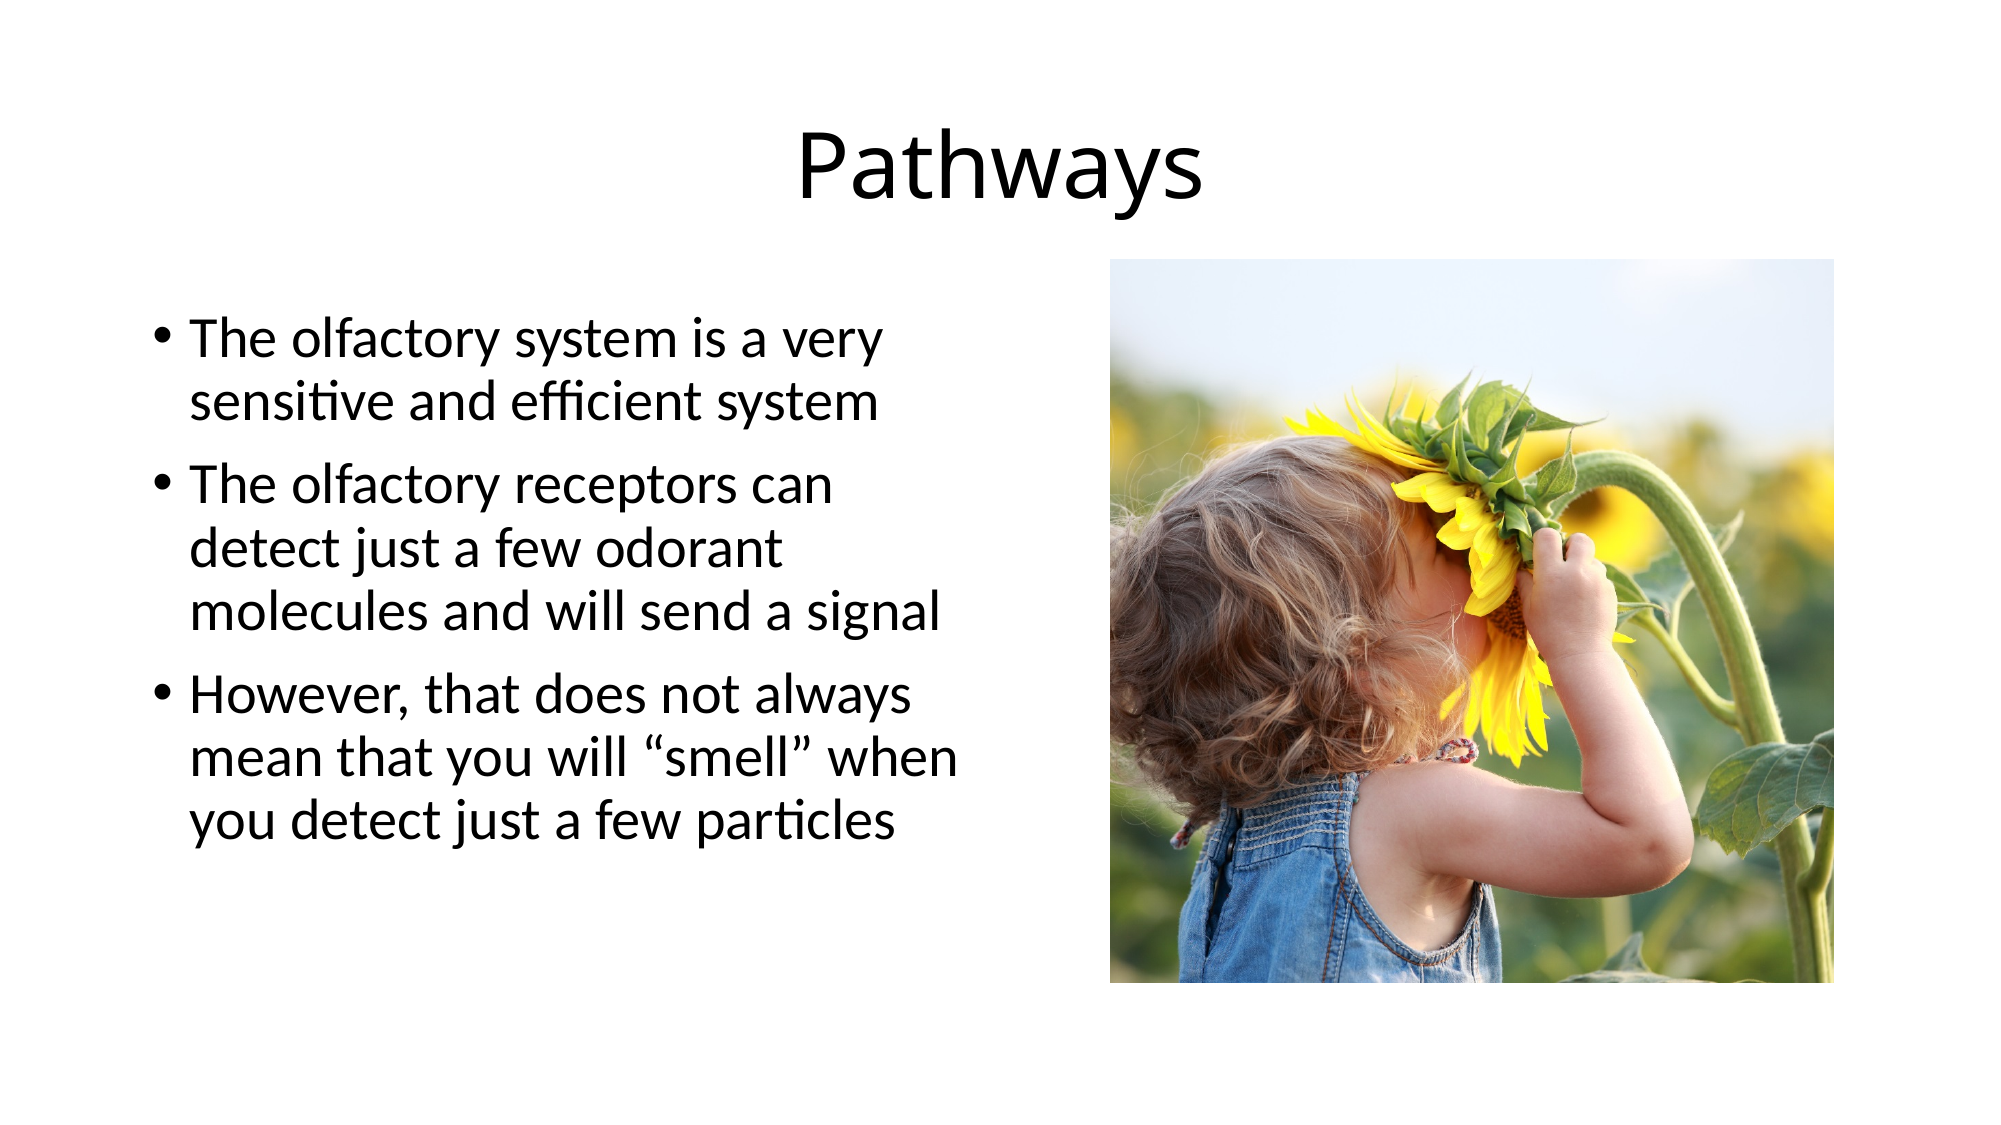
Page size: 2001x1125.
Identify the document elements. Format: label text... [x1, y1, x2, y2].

title Pathways [137, 59, 1863, 278]
picture [1110, 259, 1834, 983]
list The olfactory system is a very sensitive and efficient system The olfactory receptors can detect just a few odorant molecules and will send a signal However, that does not always mean that you will “smell” when you detect just a few particles [137, 299, 988, 1014]
